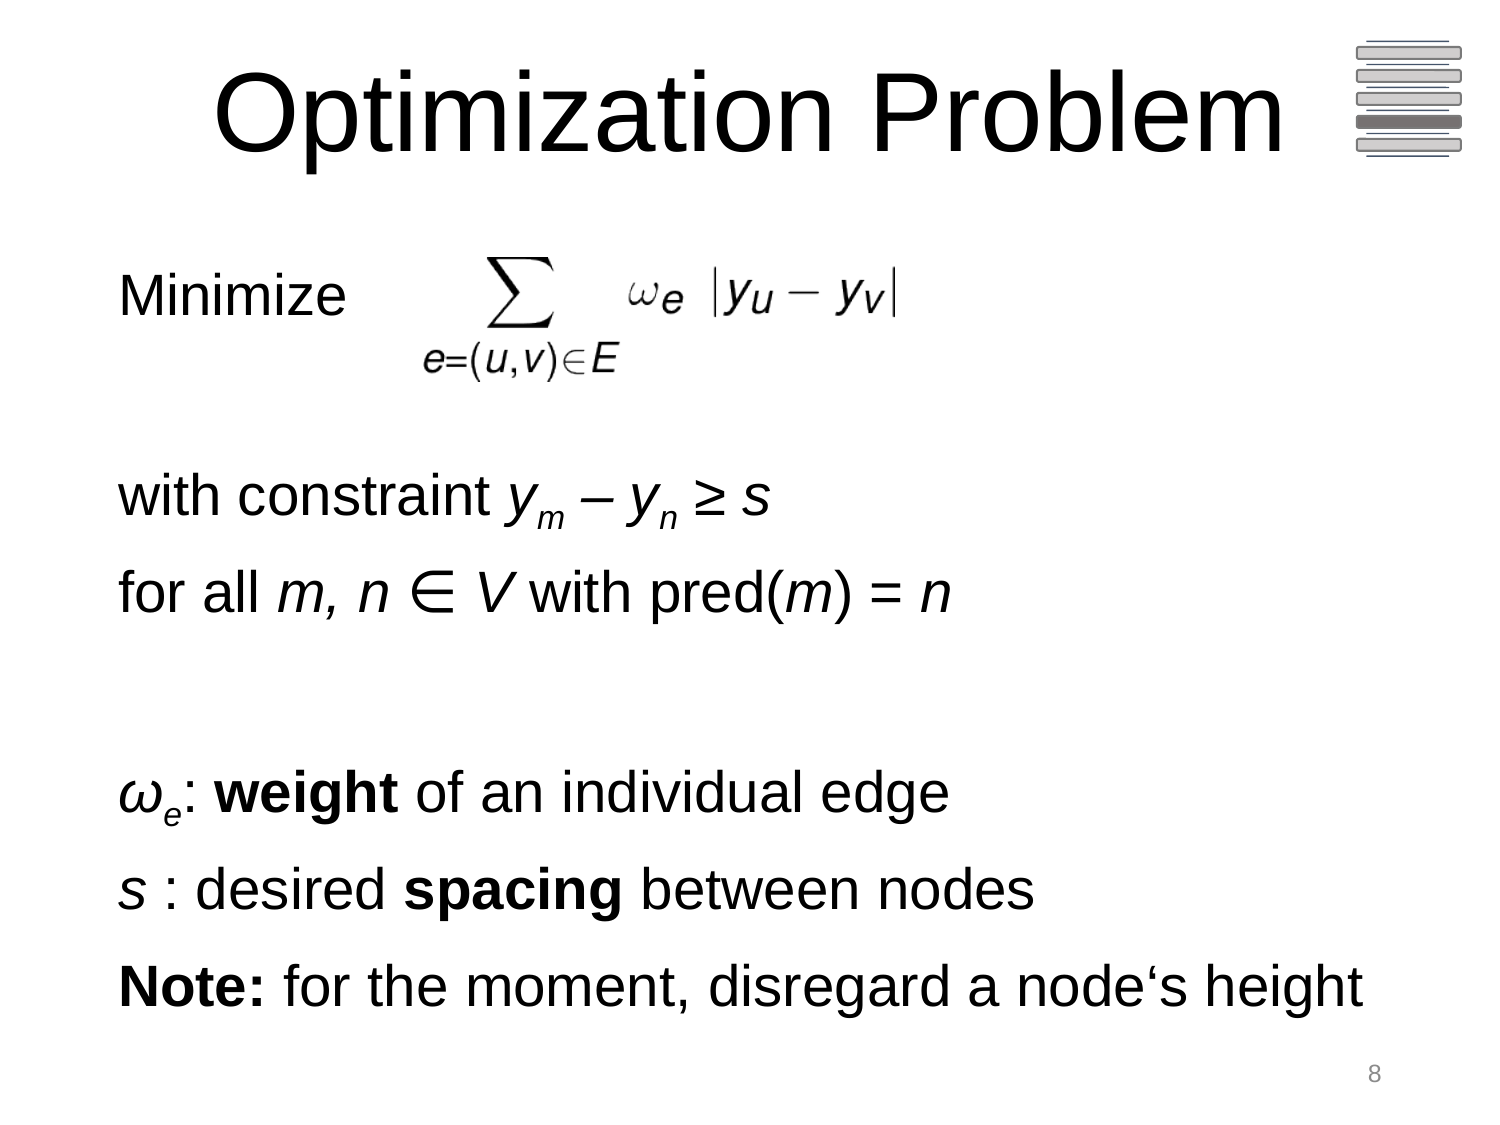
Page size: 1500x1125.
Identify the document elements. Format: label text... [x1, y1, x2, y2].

list Minimize with constraint ym – yn ≥ s for all m, n ∈ V with pred(m) = n ωe: weight of an individual edge s : desired spacing between nodes Note: for the moment, disregard a node‘s height [103, 257, 1397, 1116]
slide_number 7 [1059, 1042, 1397, 1103]
title Optimization Problem [103, 37, 1397, 193]
picture [423, 257, 895, 382]
